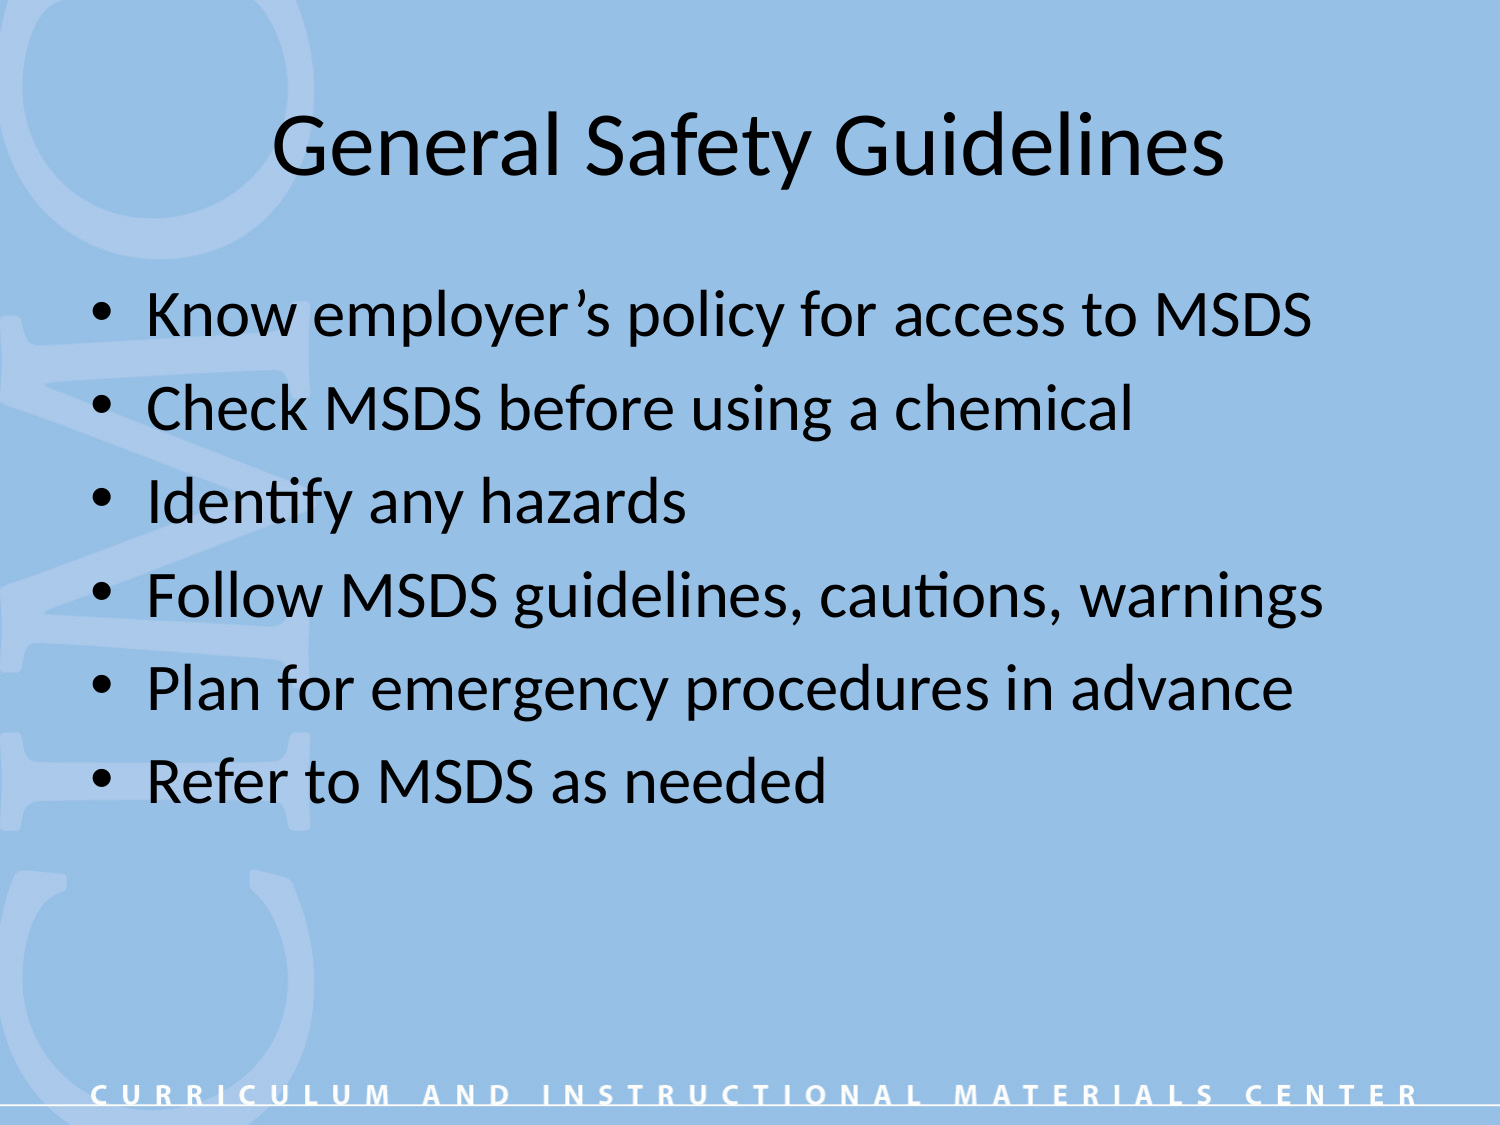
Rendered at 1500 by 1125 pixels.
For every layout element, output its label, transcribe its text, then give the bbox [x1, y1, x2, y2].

picture [0, 0, 1500, 1125]
list Know employer’s policy for access to MSDS Check MSDS before using a chemical Identify any hazards Follow MSDS guidelines, cautions, warnings Plan for emergency procedures in advance Refer to MSDS as needed [75, 262, 1425, 1005]
title General Safety Guidelines [75, 45, 1425, 233]
